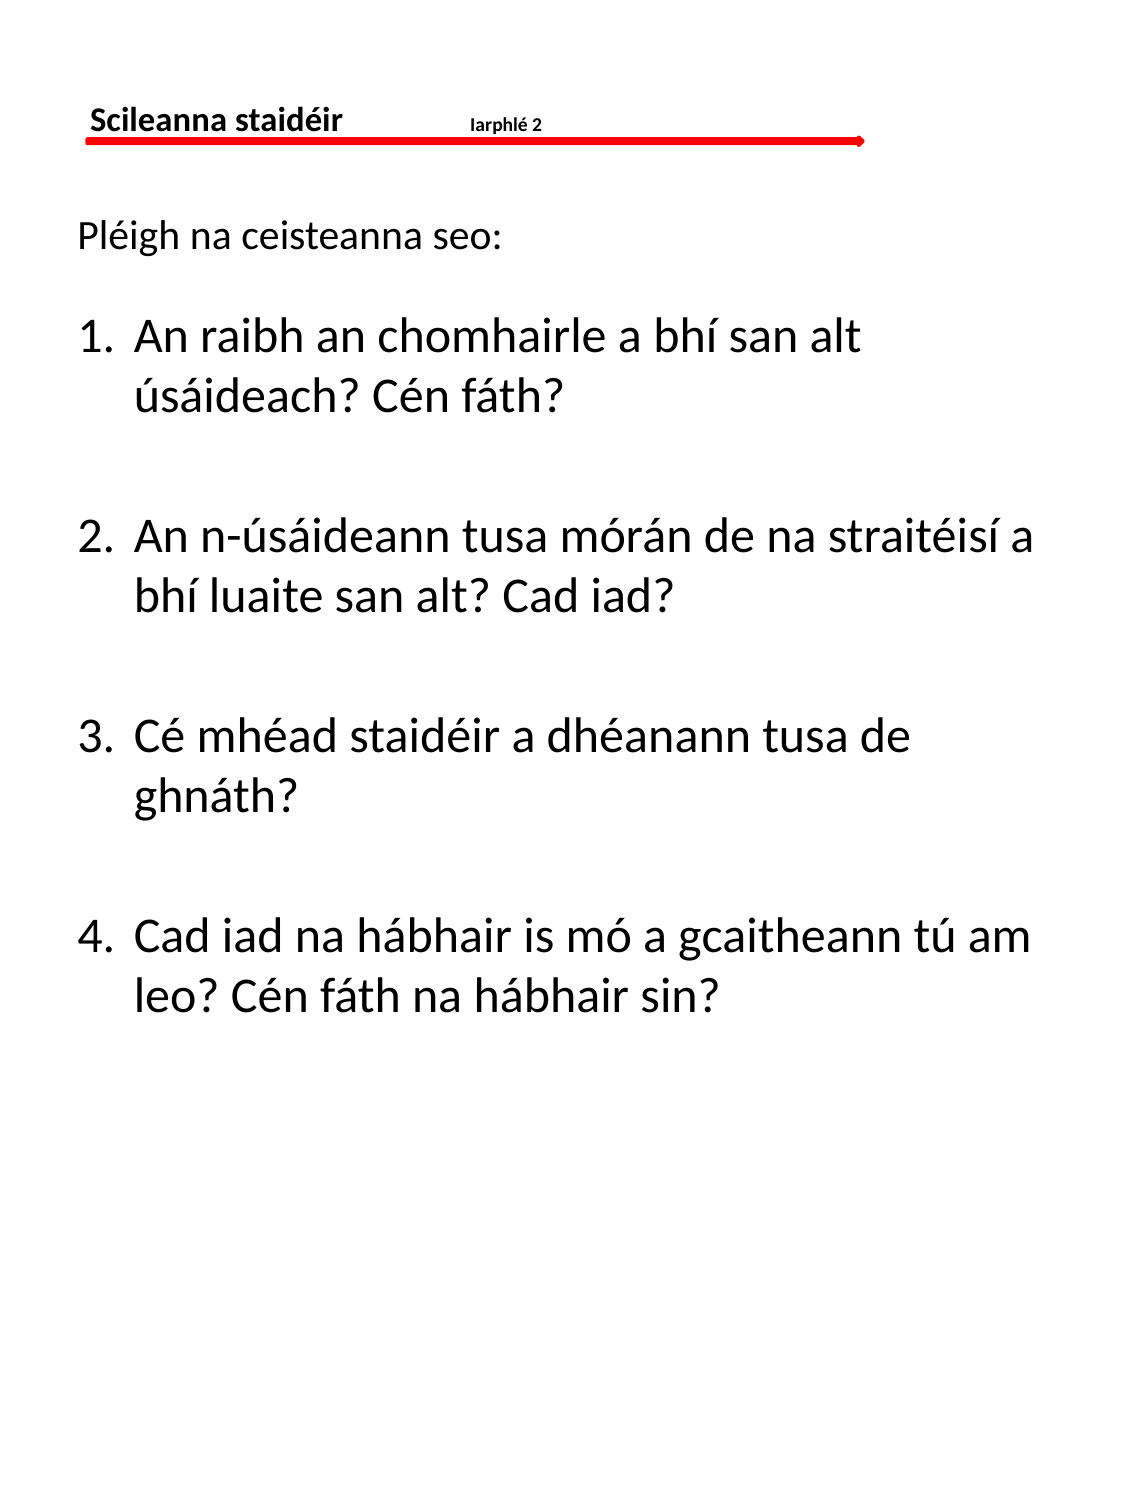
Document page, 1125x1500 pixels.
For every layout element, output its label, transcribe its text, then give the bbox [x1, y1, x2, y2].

text_box Scileanna staidéir Iarphlé 2 [75, 37, 1088, 163]
text_box [85, 135, 865, 147]
list Pléigh na ceisteanna seo: An raibh an chomhairle a bhí san alt úsáideach? Cén fáth? An n-úsáideann tusa mórán de na straitéisí a bhí luaite san alt? Cad iad? Cé mhéad staidéir a dhéanann tusa de ghnáth? Cad iad na hábhair is mó a gcaitheann tú am leo? Cén fáth na hábhair sin? [62, 200, 1075, 1413]
